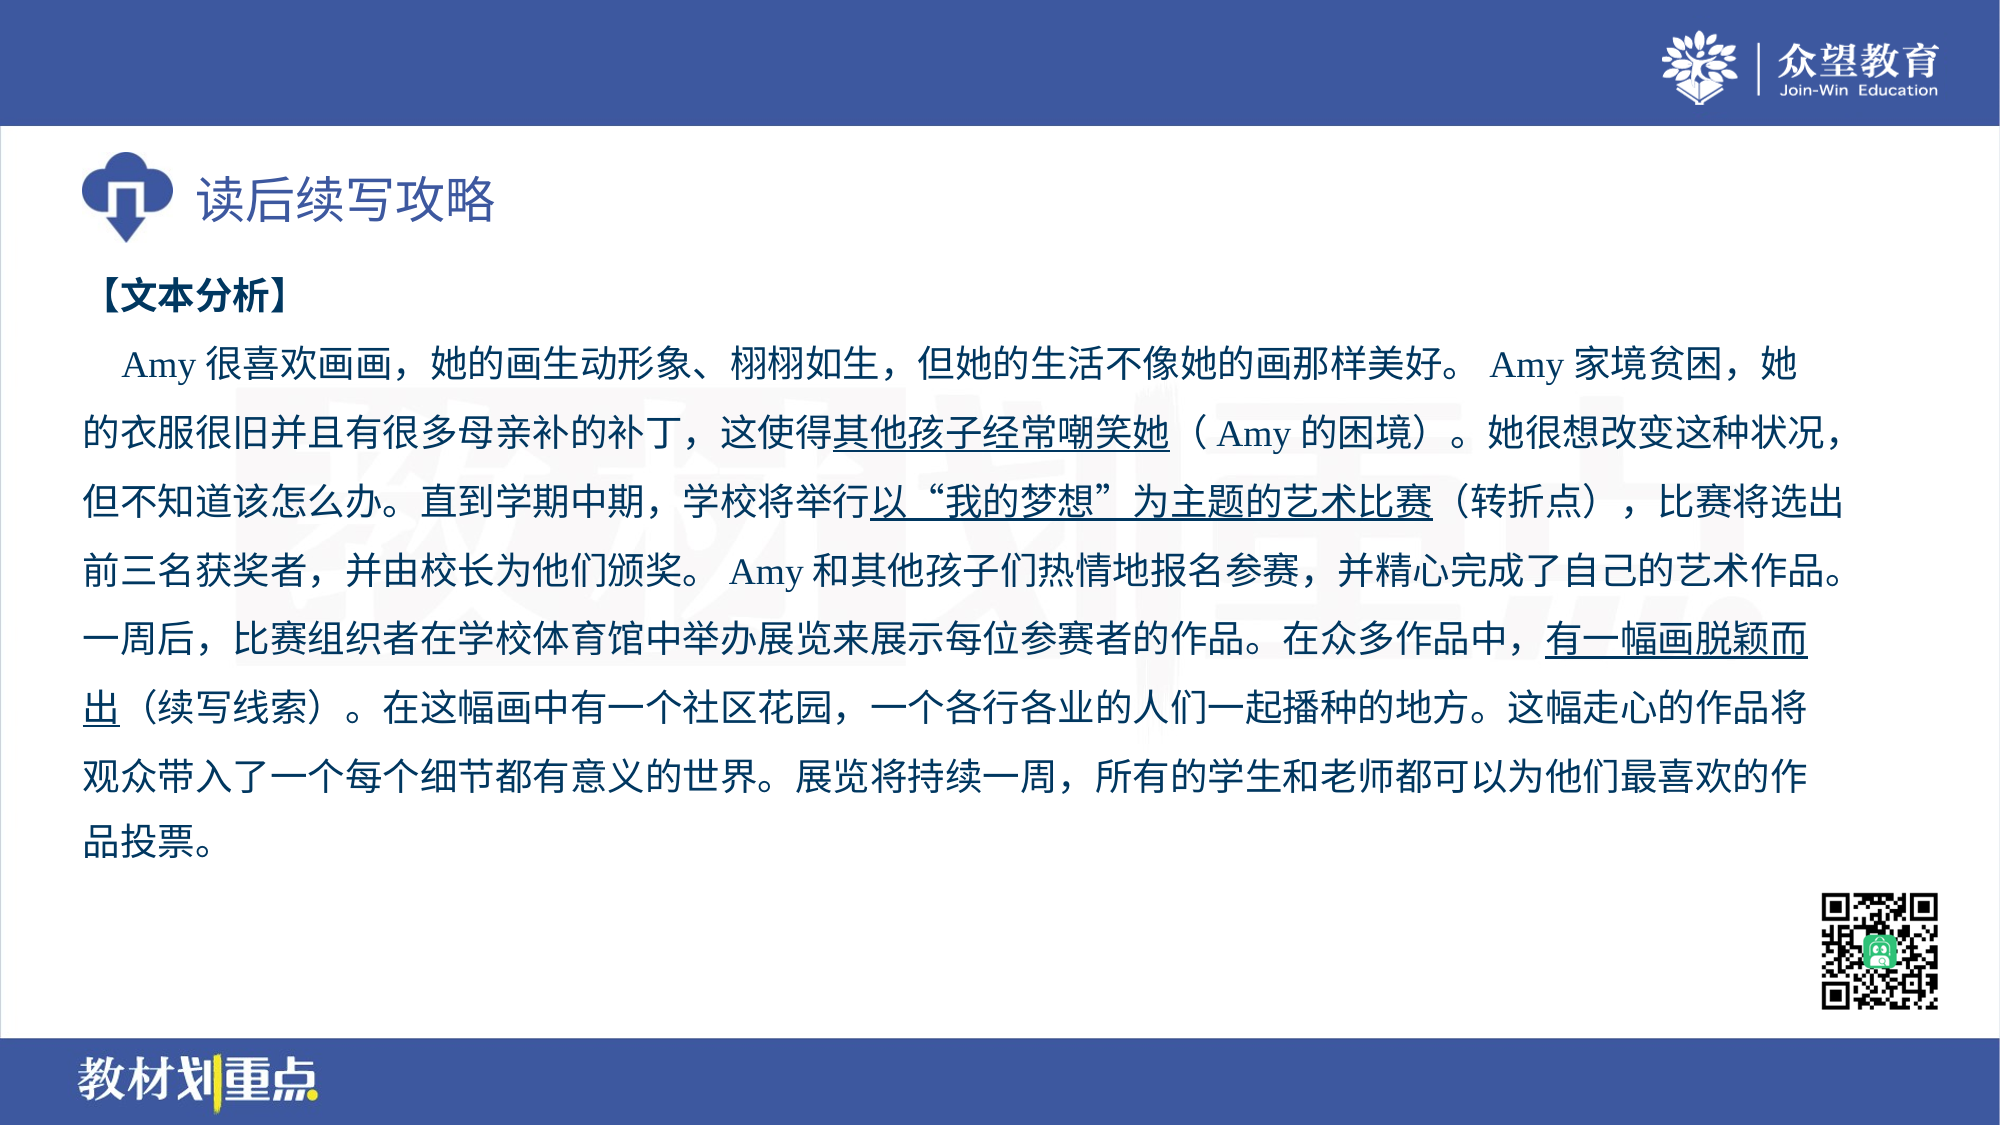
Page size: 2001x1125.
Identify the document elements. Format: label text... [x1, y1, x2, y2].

text_box 【文本分析】 Amy很喜欢画画，她的画生动形象、栩栩如生，但她的生活不像她的画那样美好。Amy家境贫困，她 的衣服很旧并且有很多母亲补的补丁，这使得其他孩子经常嘲笑她（Amy的困境）。她很想改变这种状况， 但不知道该怎么办。直到学期中期，学校将举行以“我的梦想”为主题的艺术比赛（转折点），比赛将选出 前三名获奖者，并由校长为他们颁奖。Amy和其他孩子们热情地报名参赛，并精心完成了自己的艺术作品。 一周后，比赛组织者在学校体育馆中举办展览来展示每位参赛者的作品。在众多作品中，有一幅画脱颖而 出（续写线索）。在这幅画中有一个社区花园，一个各行各业的人们一起播种的地方。这幅走心的作品将 观众带入了一个每个细节都有意义的世界。展览将持续一周，所有的学生和老师都可以为他们最喜欢的作 品投票。 [82, 247, 1817, 857]
picture [0, 0, 2000, 1125]
